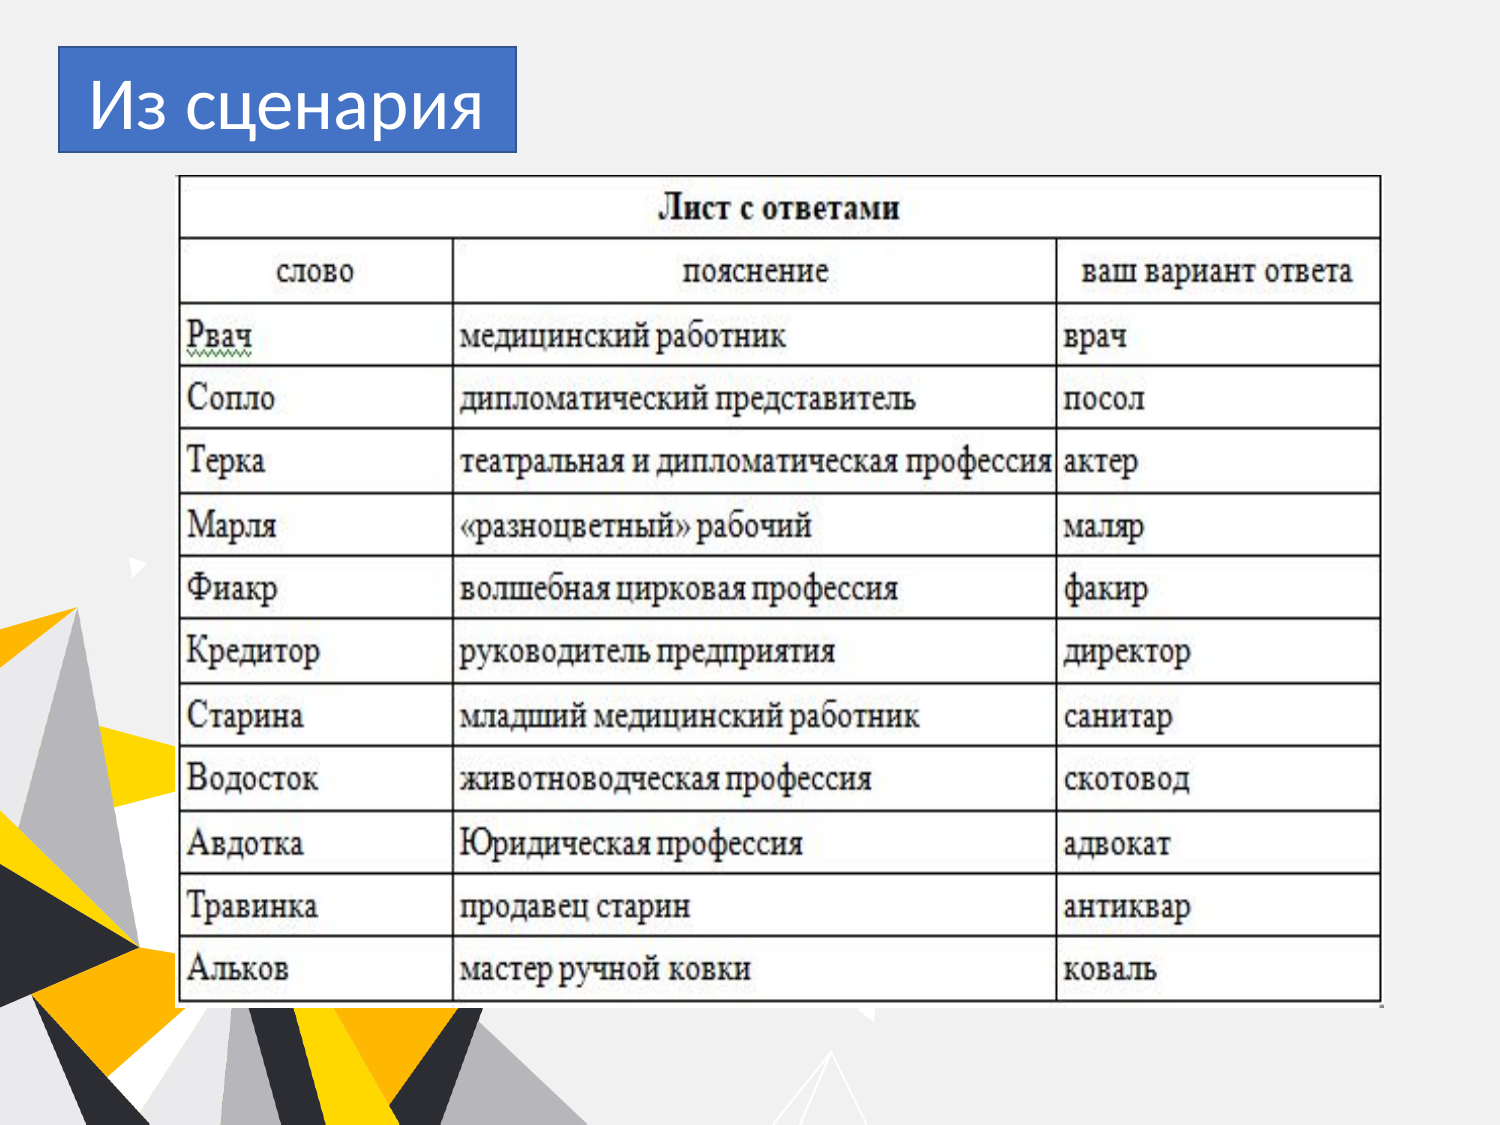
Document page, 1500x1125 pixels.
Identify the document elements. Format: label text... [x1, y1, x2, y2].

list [175, 175, 1384, 1008]
text_box Из сценария [58, 46, 517, 153]
picture [0, 0, 1500, 1125]
